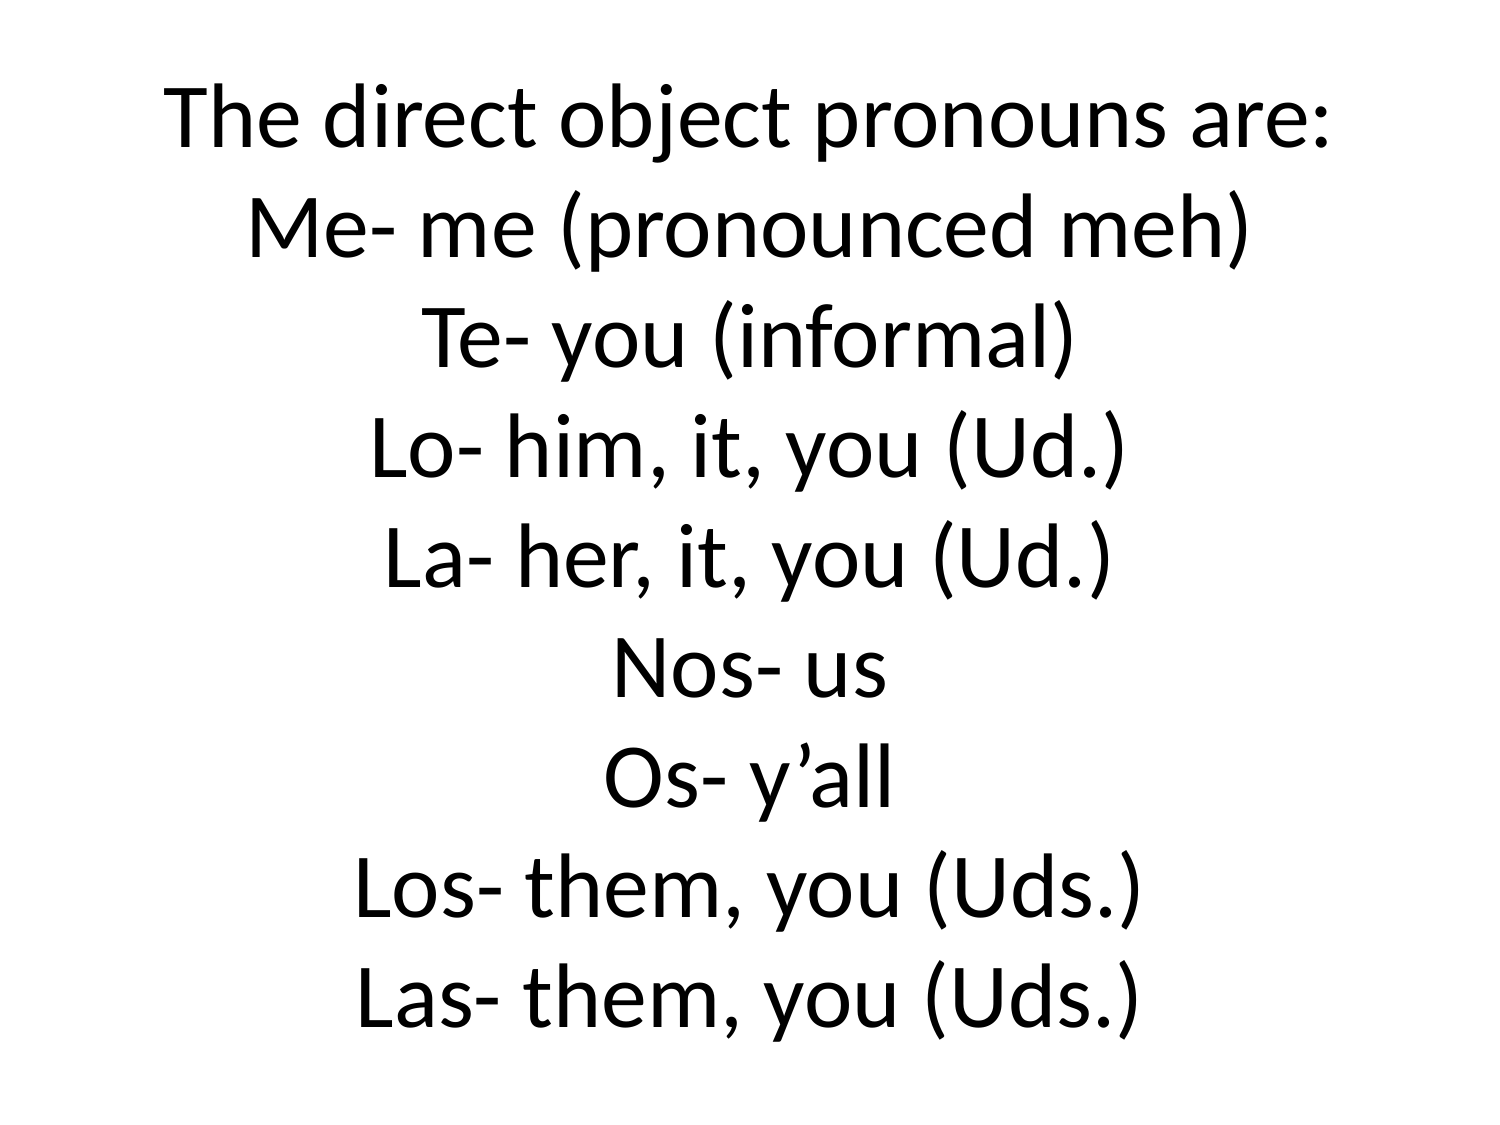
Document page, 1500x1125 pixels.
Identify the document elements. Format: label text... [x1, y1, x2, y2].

title The direct object pronouns are: Me- me (pronounced meh) Te- you (informal) Lo- him, it, you (Ud.) La- her, it, you (Ud.) Nos- us Os- y’all Los- them, you (Uds.) Las- them, you (Uds.) [75, 45, 1425, 1057]
